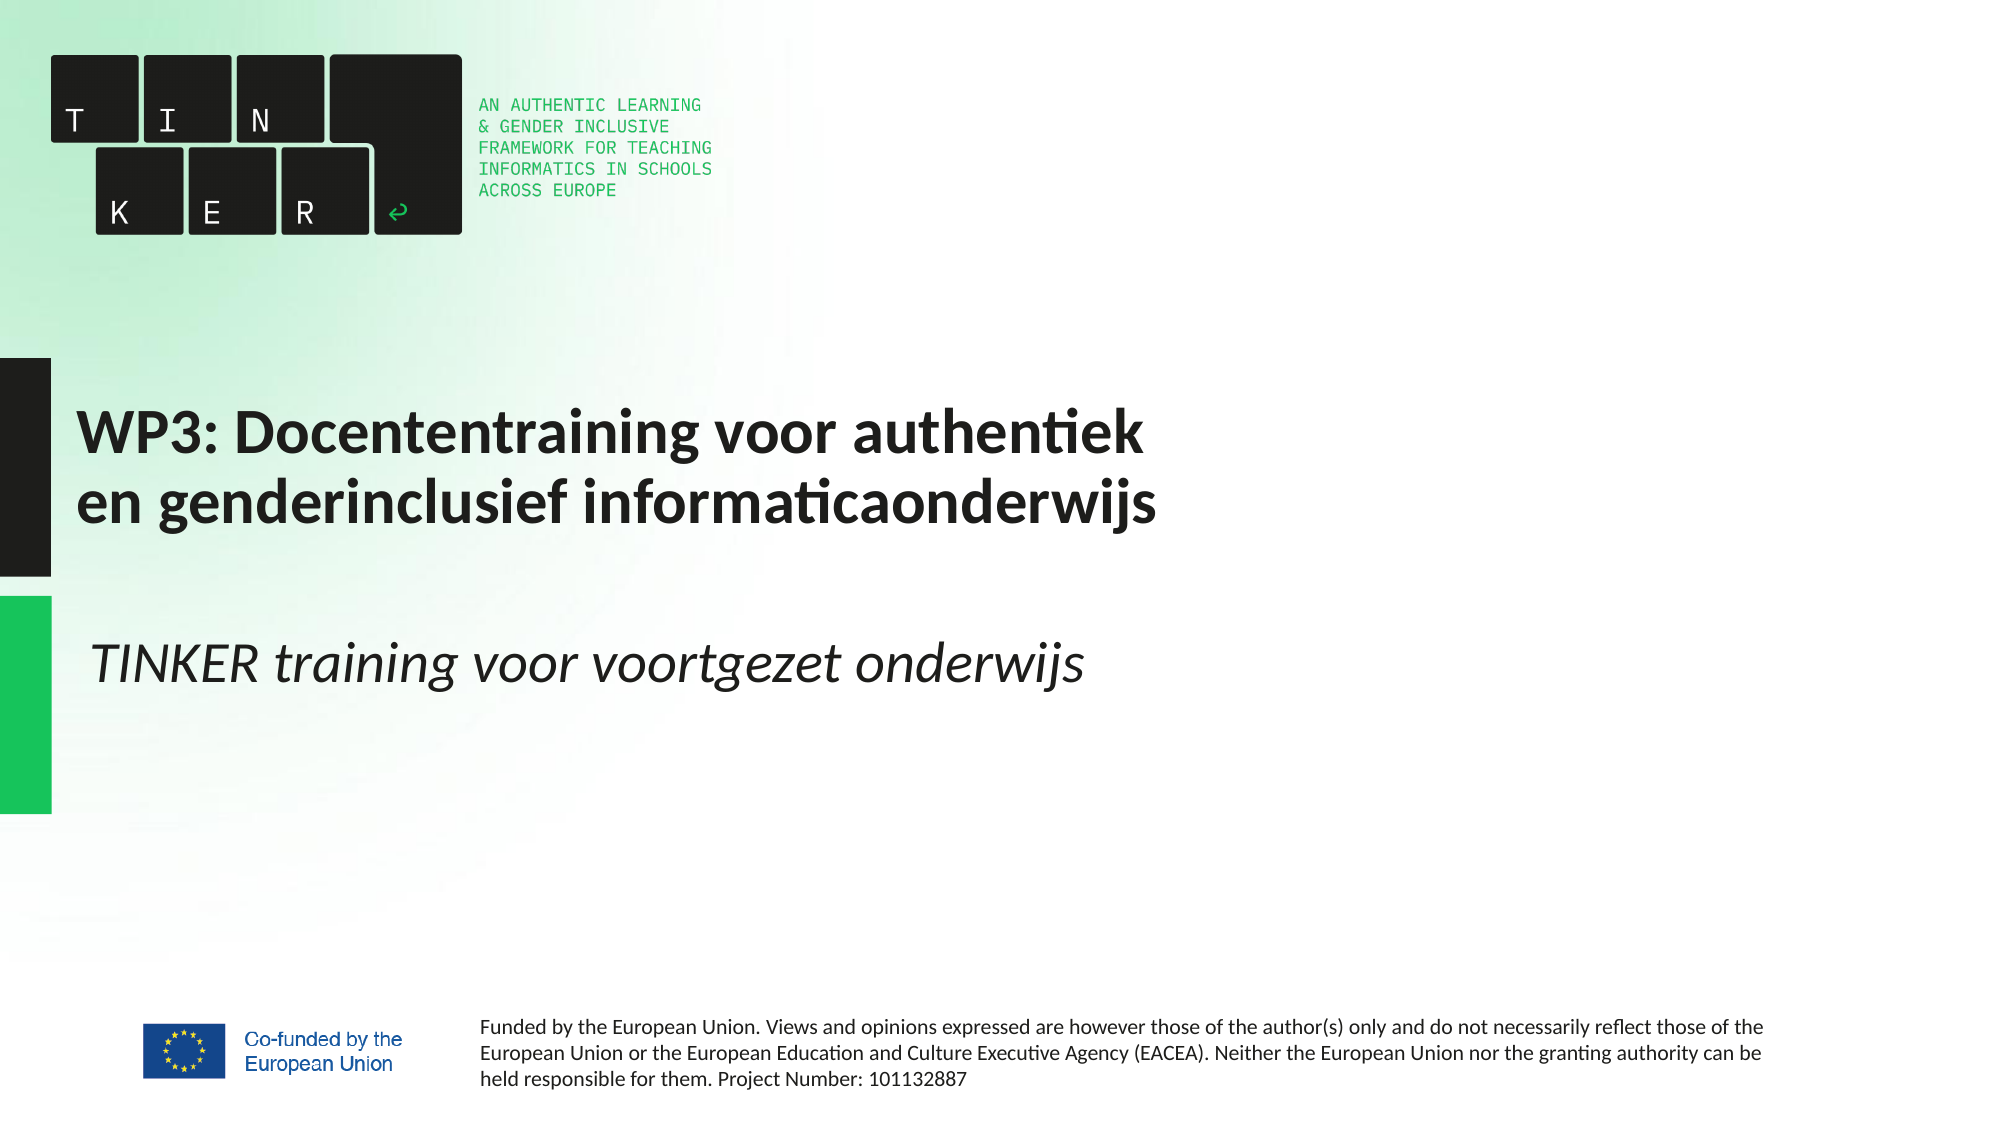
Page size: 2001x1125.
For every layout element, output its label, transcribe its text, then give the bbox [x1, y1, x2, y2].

title WP3: Docententraining voor authentiek en genderinclusief informaticaonderwijs [61, 358, 1196, 578]
subtitle TINKER training voor voortgezet onderwijs [65, 599, 1197, 812]
picture [0, 0, 843, 1125]
